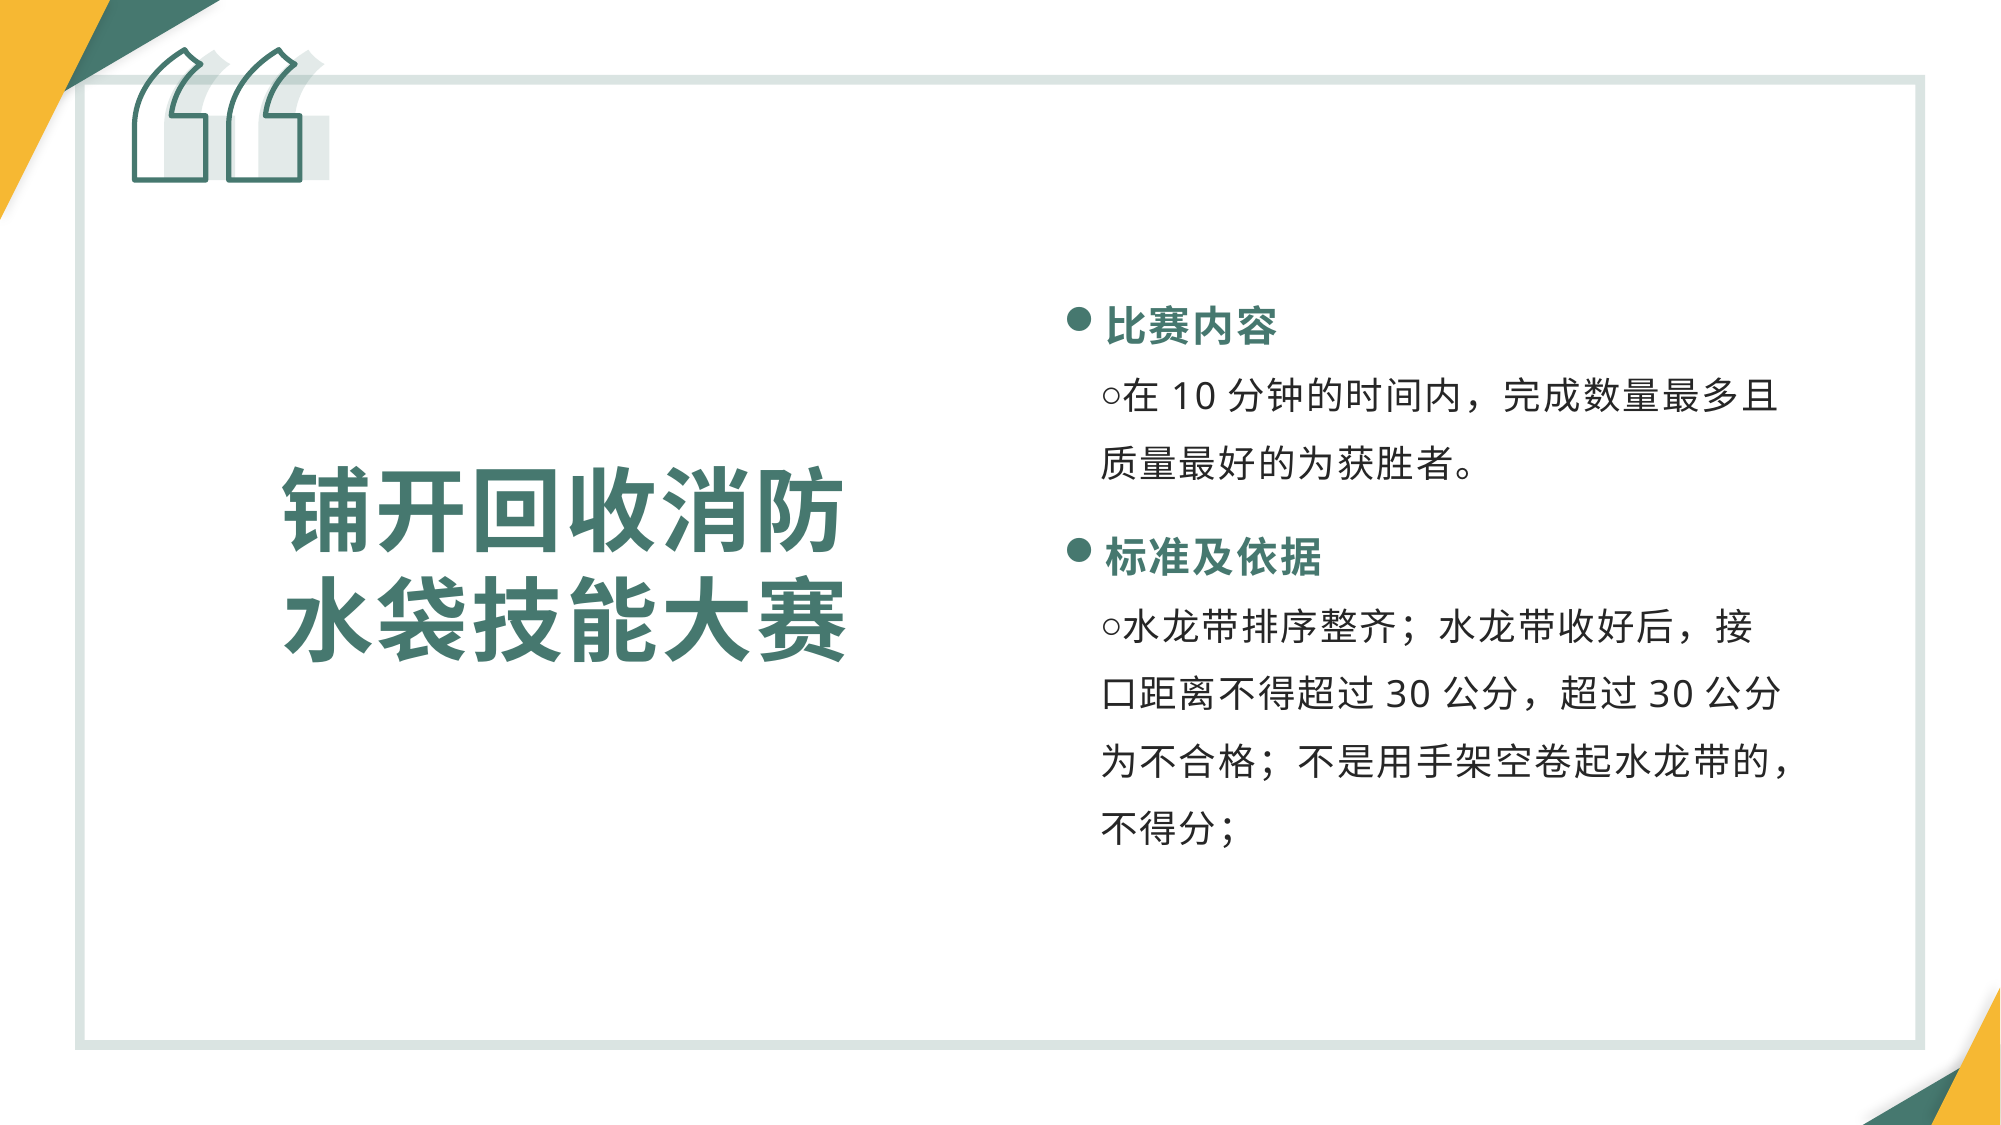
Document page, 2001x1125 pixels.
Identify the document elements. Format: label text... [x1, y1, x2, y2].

text_box [133, 48, 207, 182]
text_box [74, 74, 1926, 1051]
text_box [227, 48, 301, 182]
text_box 铺开回收消防水袋技能大赛 [225, 389, 907, 735]
text_box [300, 114, 331, 182]
text_box [267, 48, 326, 114]
text_box [206, 114, 228, 182]
text_box 比赛内容 在10分钟的时间内，完成数量最多且质量最好的为获胜者。 标准及依据 水龙带排序整齐；水龙带收好后，接口距离不得超过30公分，超过30公分为不合格；不是用手架空卷起水龙带的，不得分； [1006, 224, 1801, 900]
text_box [173, 48, 232, 114]
